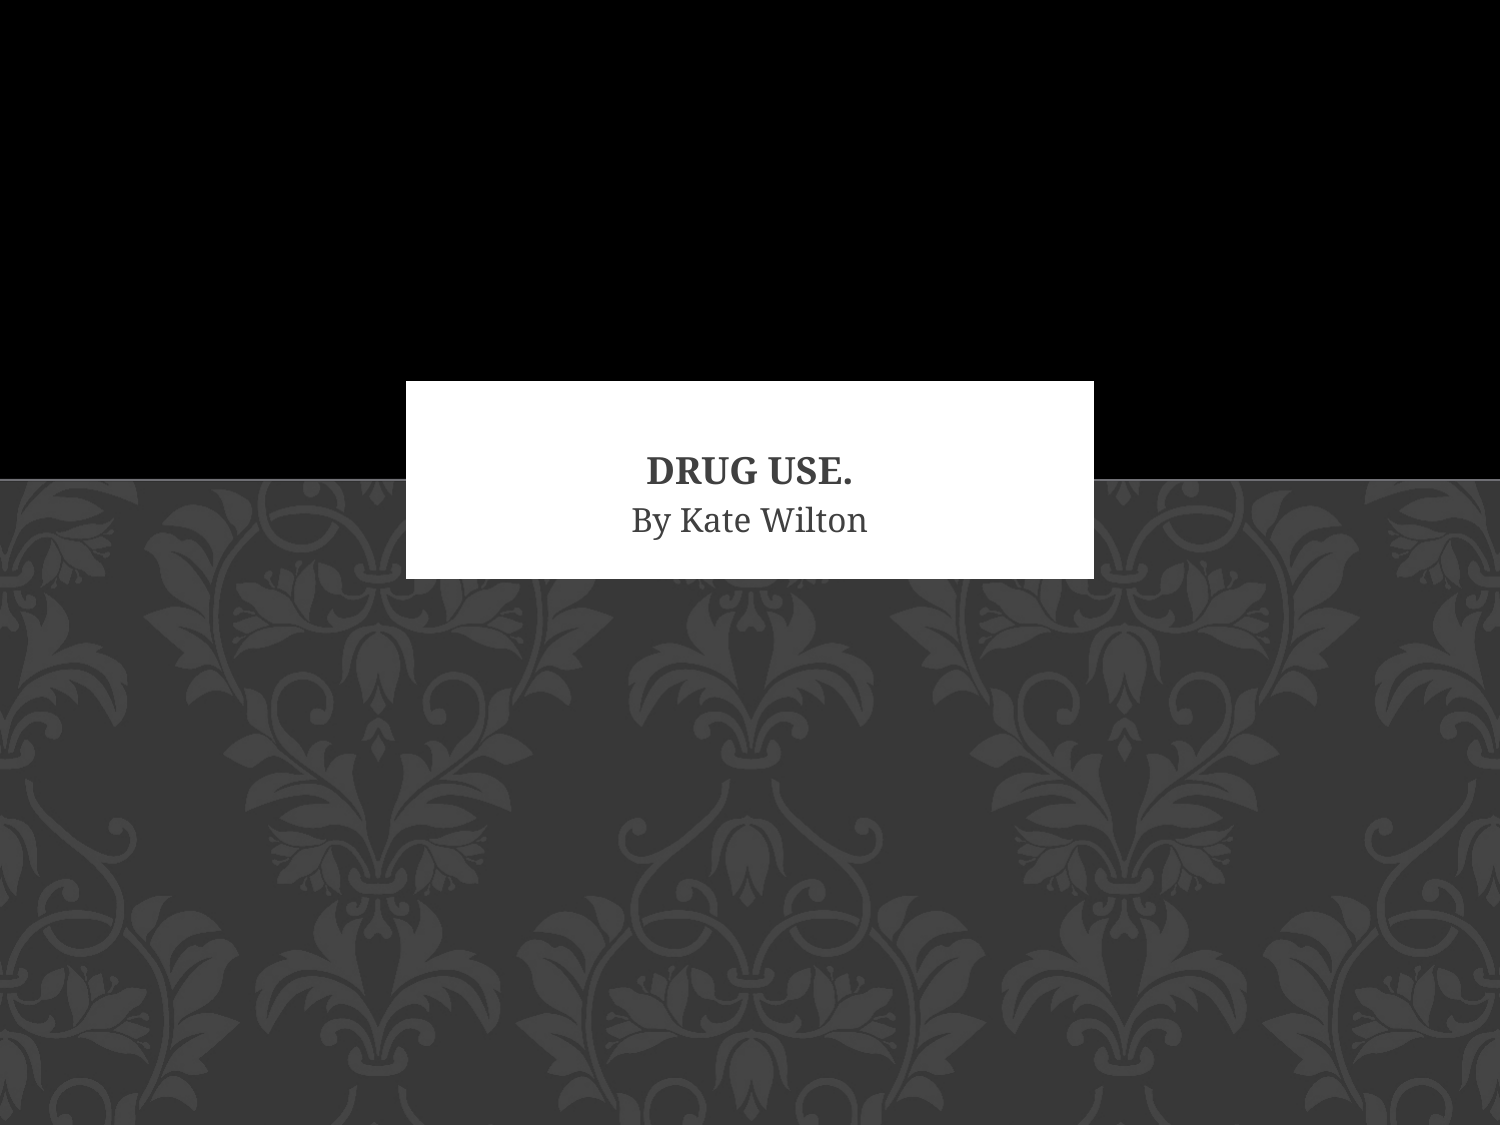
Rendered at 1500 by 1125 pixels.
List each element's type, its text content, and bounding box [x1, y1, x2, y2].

title Drug Use. [415, 387, 1085, 498]
subtitle By Kate Wilton [420, 499, 1080, 570]
